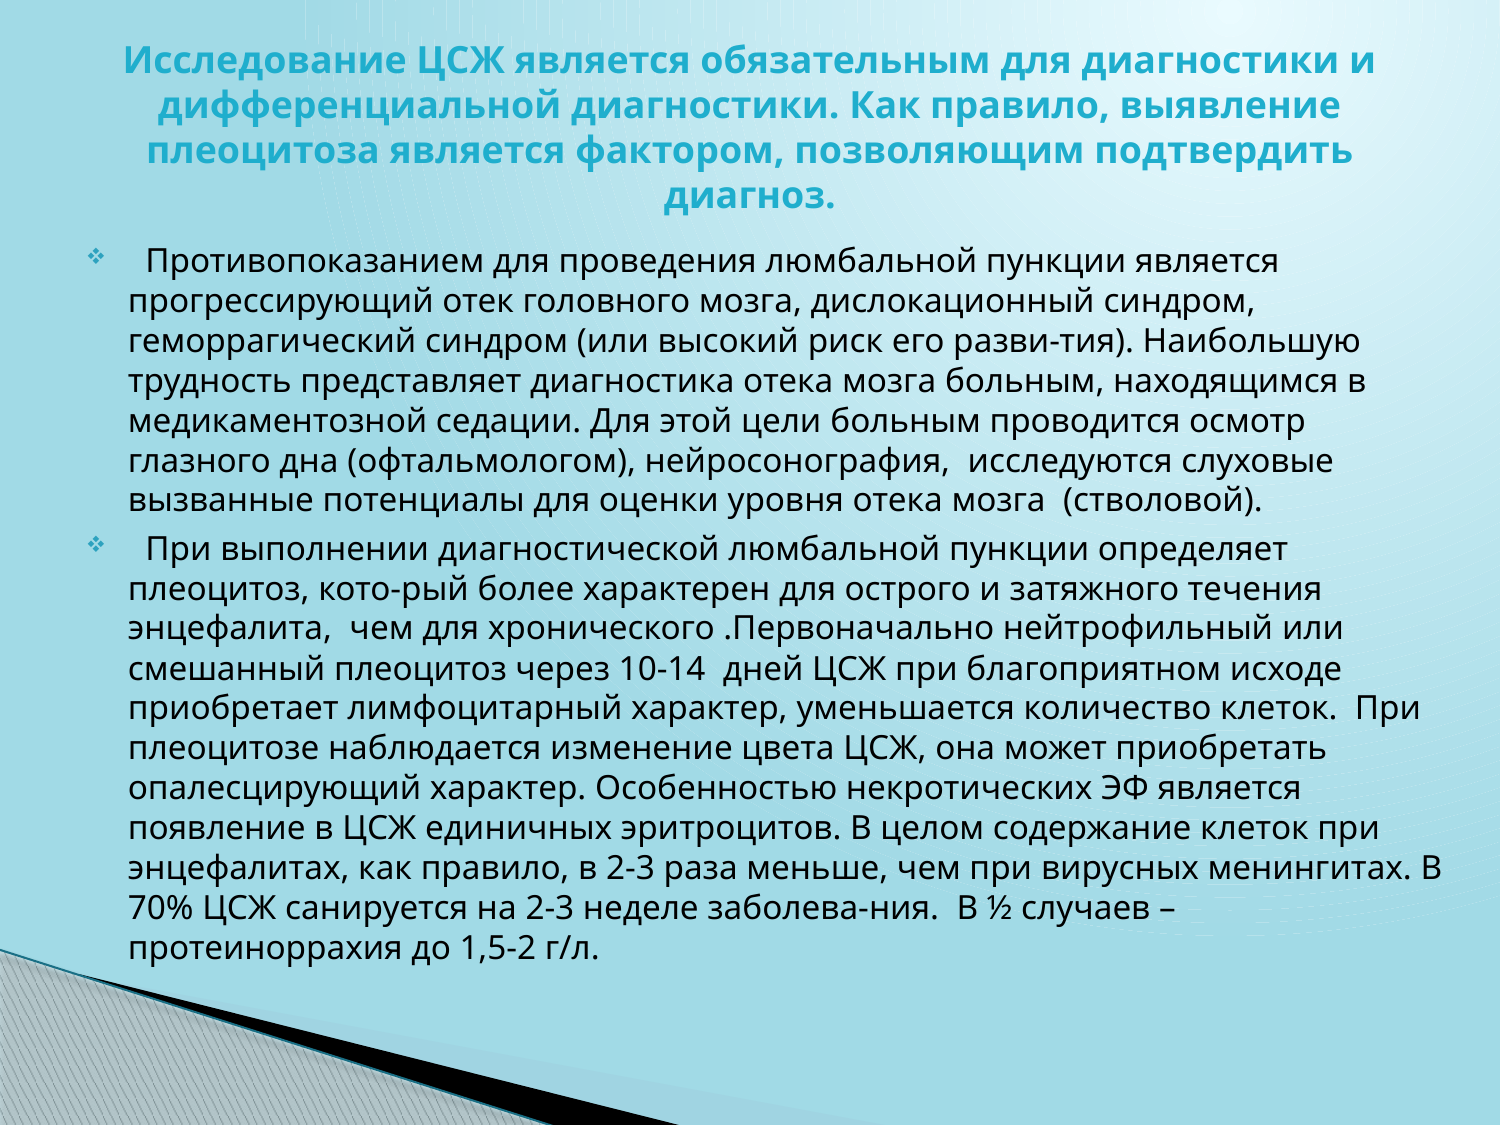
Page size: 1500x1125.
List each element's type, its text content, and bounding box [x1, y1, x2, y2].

list Противопоказанием для проведения люмбальной пункции является прогрессирующий отек головного мозга, дислокационный синдром, геморрагический синдром (или высокий риск его разви-тия). Наибольшую трудность представляет диагностика отека мозга больным, находящимся в медикаментозной седации. Для этой цели больным проводится осмотр глазного дна (офтальмологом), нейросонография, исследуются слуховые вызванные потенциалы для оценки уровня отека мозга (стволовой). При выполнении диагностической люмбальной пункции определяет плеоцитоз, кото-рый более характерен для острого и затяжного течения энцефалита, чем для хронического .Первоначально нейтрофильный или смешанный плеоцитоз через 10-14 дней ЦСЖ при благоприятном исходе приобретает лимфоцитарный характер, уменьшается количество клеток. При плеоцитозе наблюдается изменение цвета ЦСЖ, она может приобретать опалесцирующий характер. Особенностью некротических ЭФ является появление в ЦСЖ единичных эритроцитов. В целом содержание клеток при энцефалитах, как правило, в 2-3 раза меньше, чем при вирусных менингитах. В 70% ЦСЖ санируется на 2-3 неделе заболева-ния. В ½ случаев – протеиноррахия до 1,5-2 г/л. [53, 231, 1471, 1035]
title Исследование ЦСЖ является обязательным для диагностики и дифференциальной диагностики. Как правило, выявление плеоцитоза является фактором, позволяющим подтвердить диагноз. [75, 45, 1425, 209]
